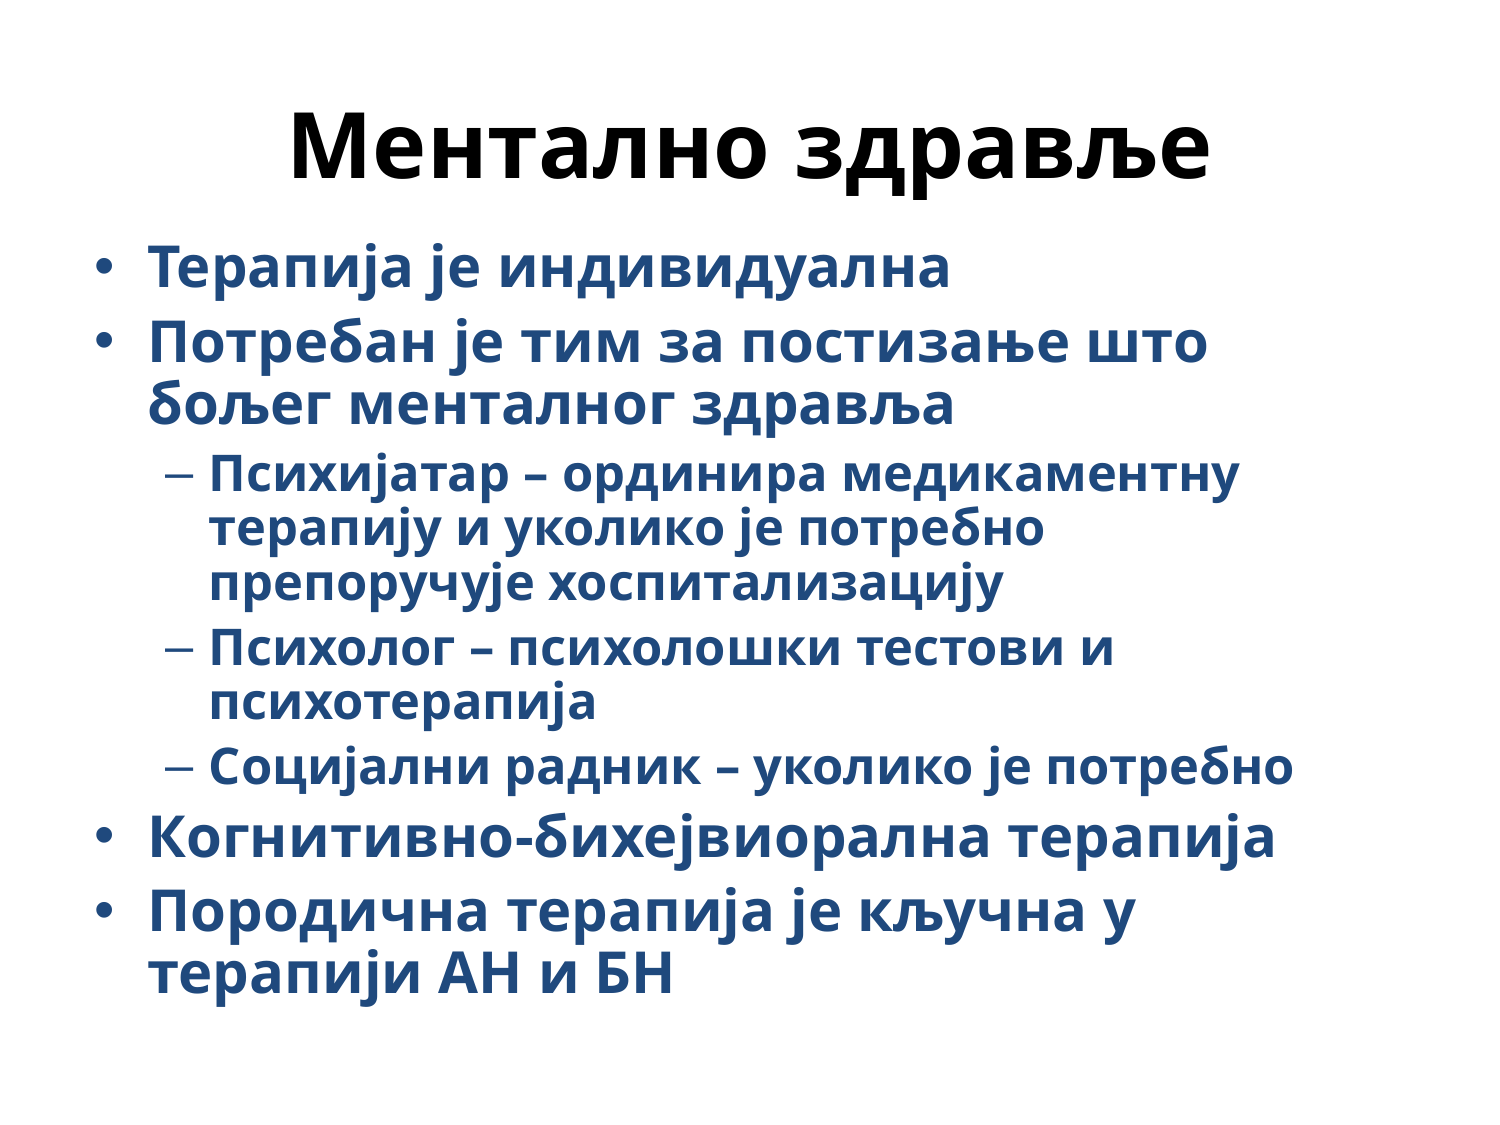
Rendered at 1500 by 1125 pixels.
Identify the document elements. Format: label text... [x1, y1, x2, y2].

title Ментално здравље [90, 76, 1410, 207]
list Терапија је индивидуална Потребан је тим за постизање што бољег менталног здравља Психијатар – ординира медикаментну терапију и уколико је потребно препоручује хоспитализацију Психолог – психолошки тестови и психотерапија Социјални радник – уколико је потребно Когнитивно-бихејвиорална терапија Породична терапија је кључна у терапији АН и БН [79, 230, 1398, 1024]
